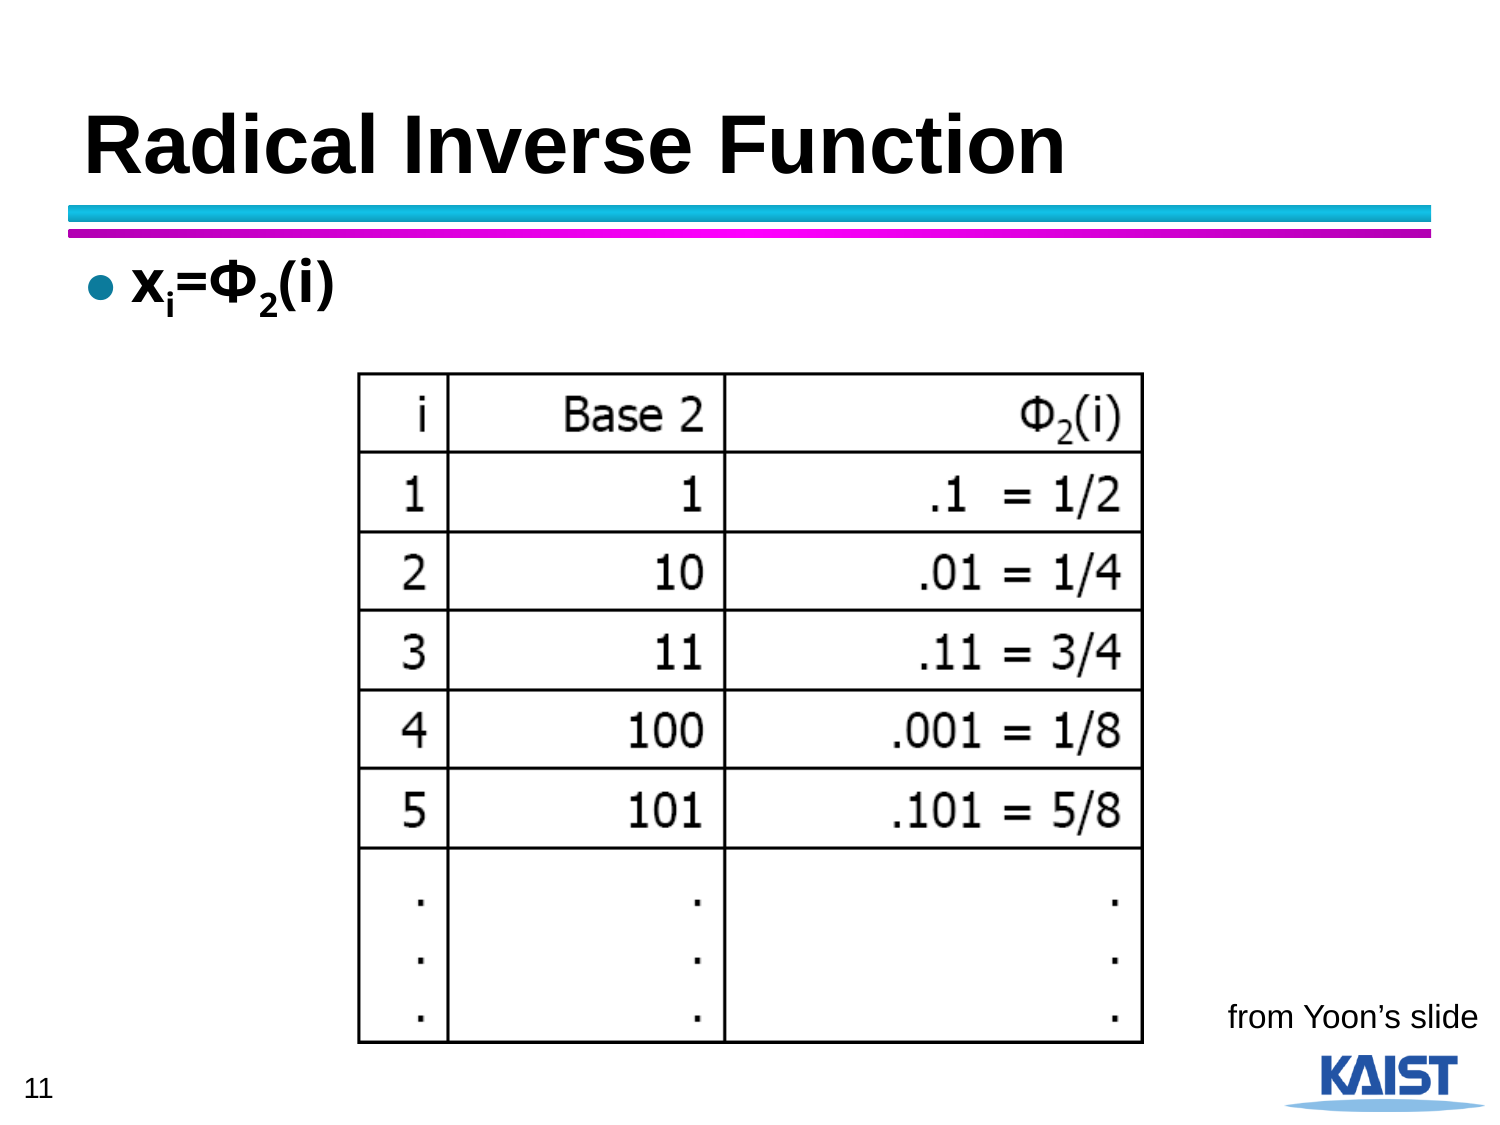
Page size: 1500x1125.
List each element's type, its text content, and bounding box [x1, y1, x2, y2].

picture [1284, 1055, 1485, 1112]
text_box from Yoon’s slide [1213, 987, 1495, 1043]
title Radical Inverse Function [68, 48, 1428, 199]
list xi=Φ2(i) [68, 259, 1434, 1093]
picture [356, 371, 1144, 1044]
